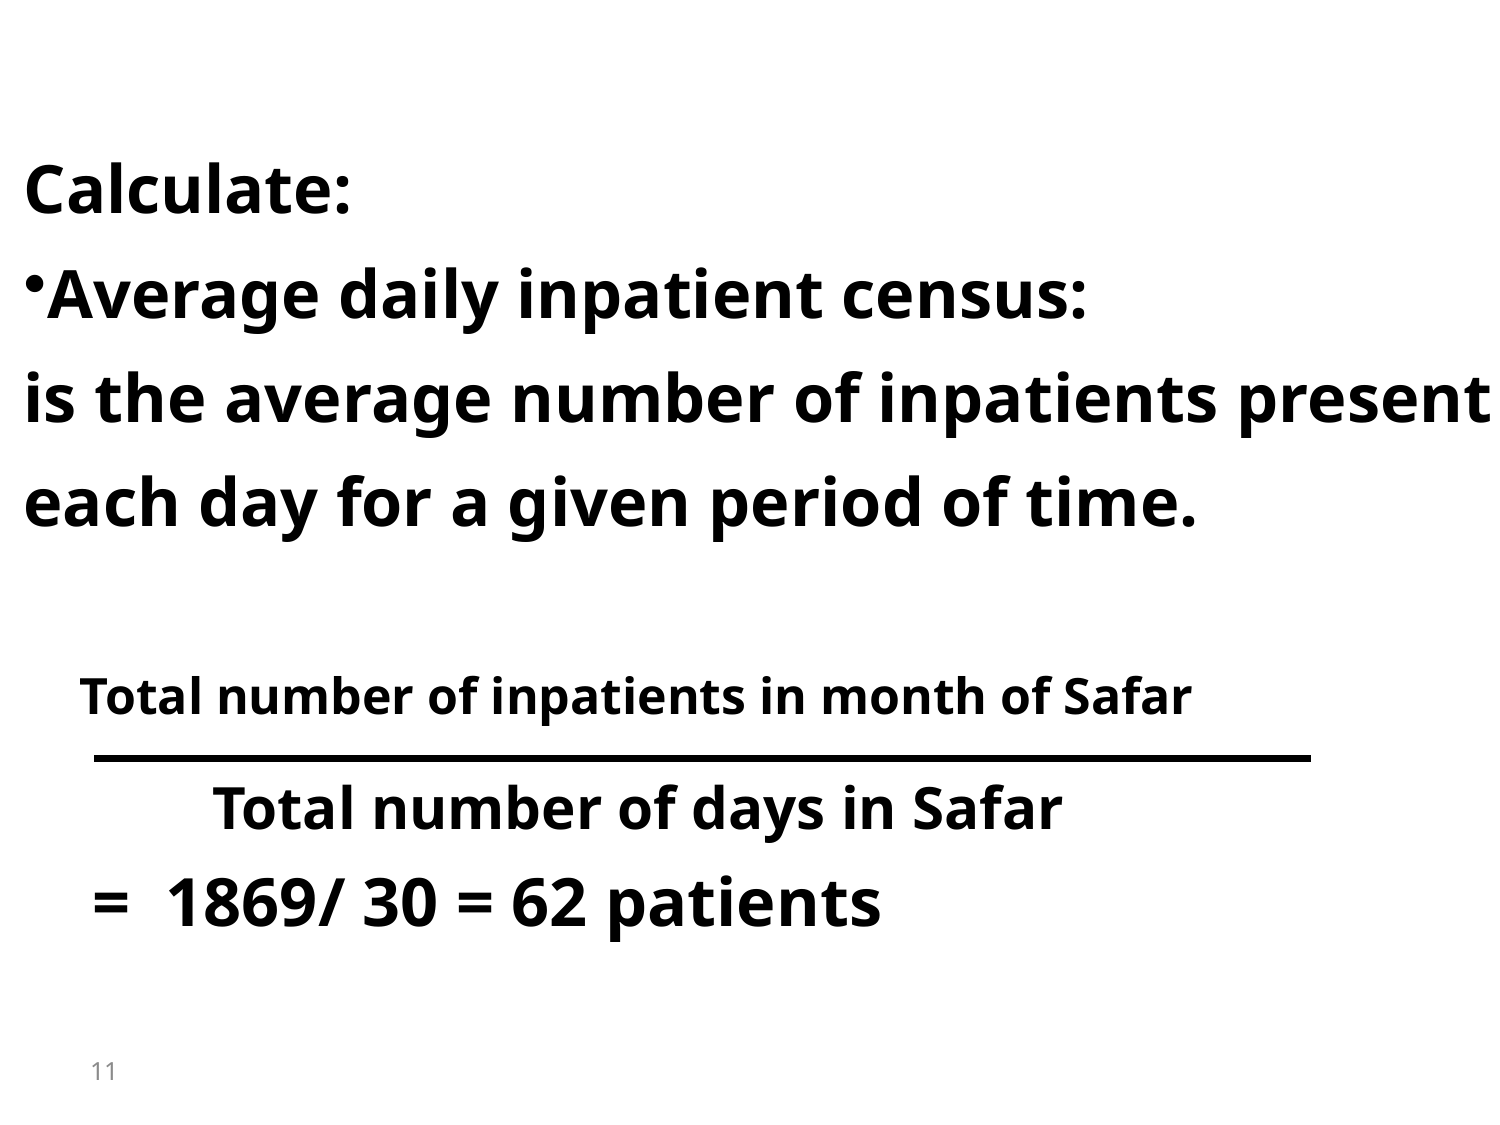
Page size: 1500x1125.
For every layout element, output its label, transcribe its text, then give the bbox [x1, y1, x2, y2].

text_box Total number of days in Safar [197, 767, 1079, 849]
text_box Calculate: Average daily inpatient census: is the average number of inpatients present each day for a given period of time. = 1869/ 30 = 62 patients [8, 139, 1500, 947]
text_box Total number of inpatients in month of Safar [64, 656, 1365, 732]
slide_number 11 [75, 1042, 425, 1103]
